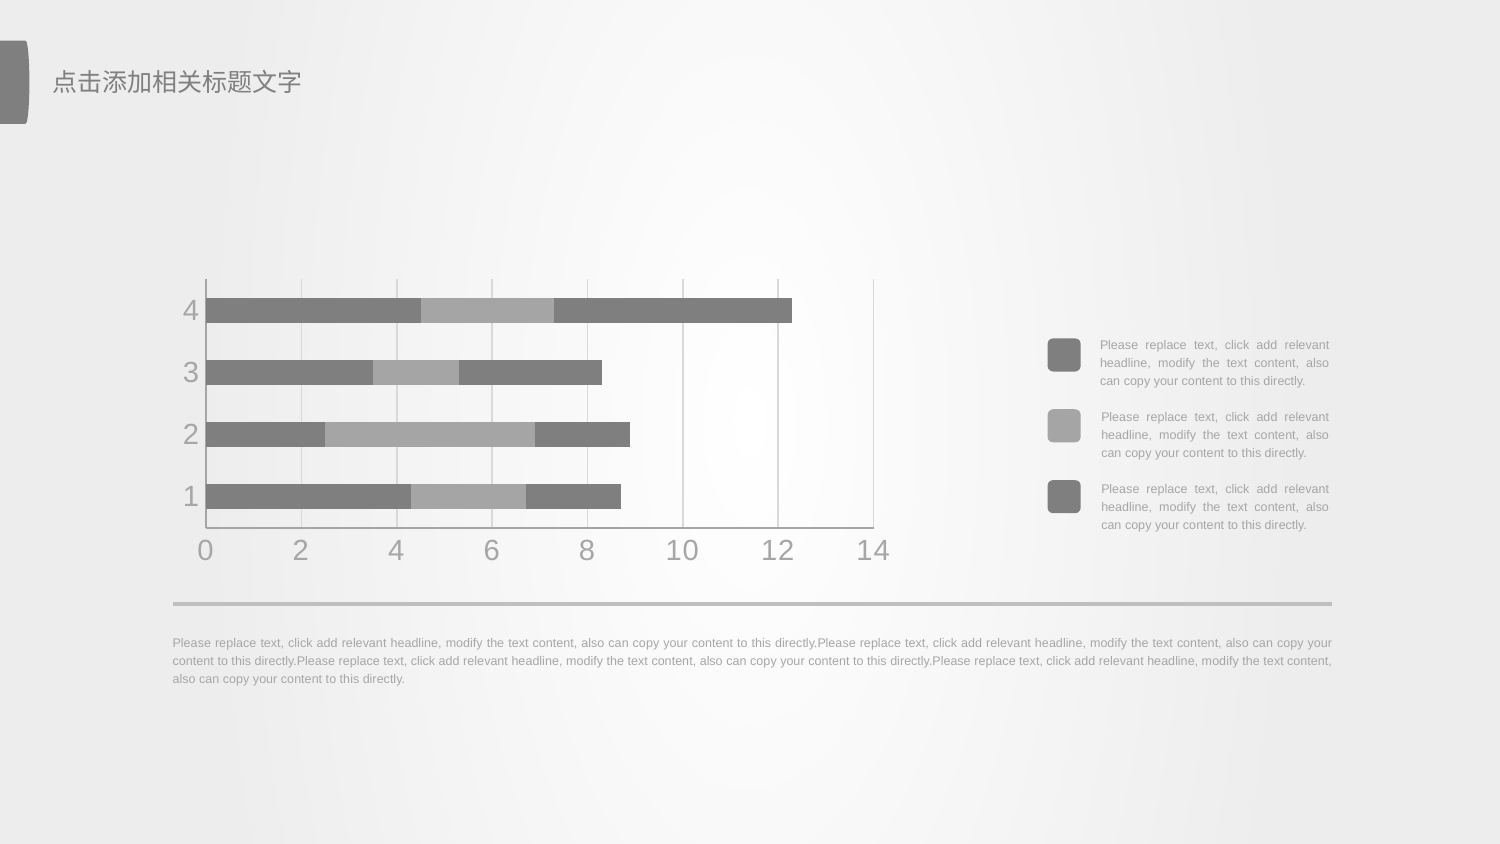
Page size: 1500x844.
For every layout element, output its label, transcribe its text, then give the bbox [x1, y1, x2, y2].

text_box Please replace text, click add relevant headline, modify the text content, also can copy your content to this directly. [1101, 406, 1330, 461]
picture [0, 0, 1500, 844]
text_box Please replace text, click add relevant headline, modify the text content, also can copy your content to this directly.Please replace text, click add relevant headline, modify the text content, also can copy your content to this directly.Please replace text, click add relevant headline, modify the text content, also can copy your content to this directly.Please replace text, click add relevant headline, modify the text content, also can copy your content to this directly. [172, 632, 1332, 686]
text_box [1045, 336, 1083, 374]
text_box [1045, 477, 1083, 516]
text_box [1045, 407, 1083, 445]
text_box Please replace text, click add relevant headline, modify the text content, also can copy your content to this directly. [1101, 478, 1330, 533]
chart [167, 272, 906, 573]
text_box Please replace text, click add relevant headline, modify the text content, also can copy your content to this directly. [1099, 334, 1330, 389]
